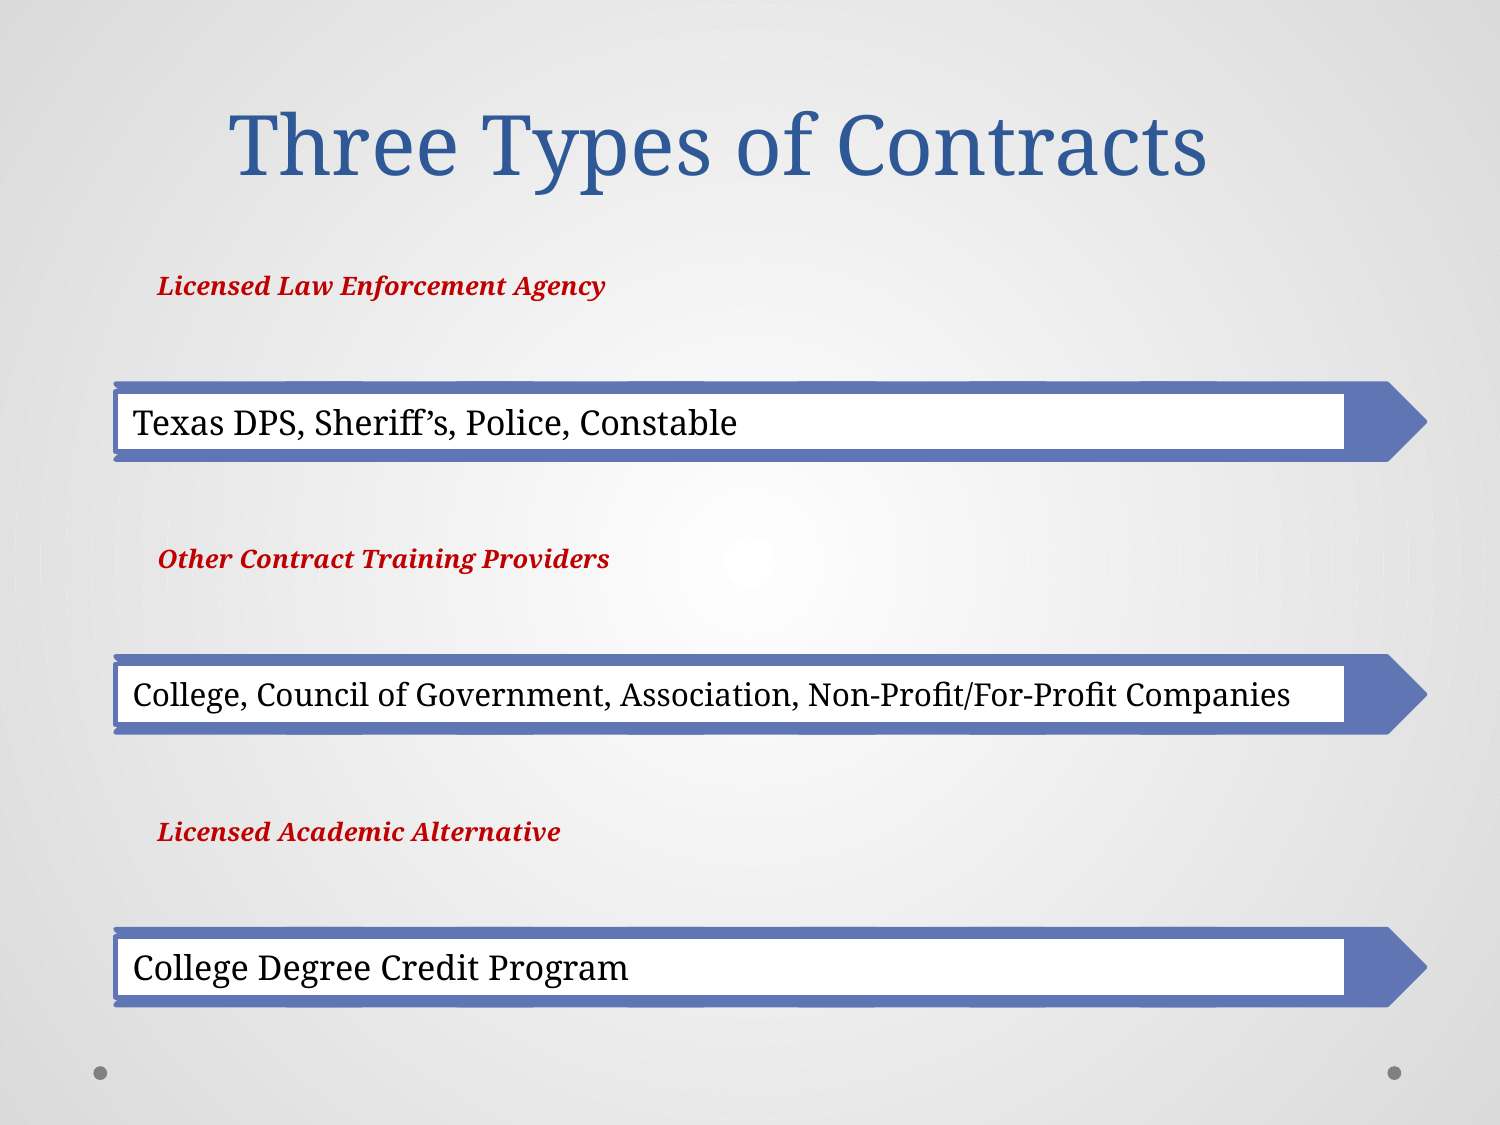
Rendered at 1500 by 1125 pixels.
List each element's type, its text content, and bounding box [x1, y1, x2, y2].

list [74, 262, 1426, 1006]
title Three Types of Contracts [75, 62, 1363, 200]
